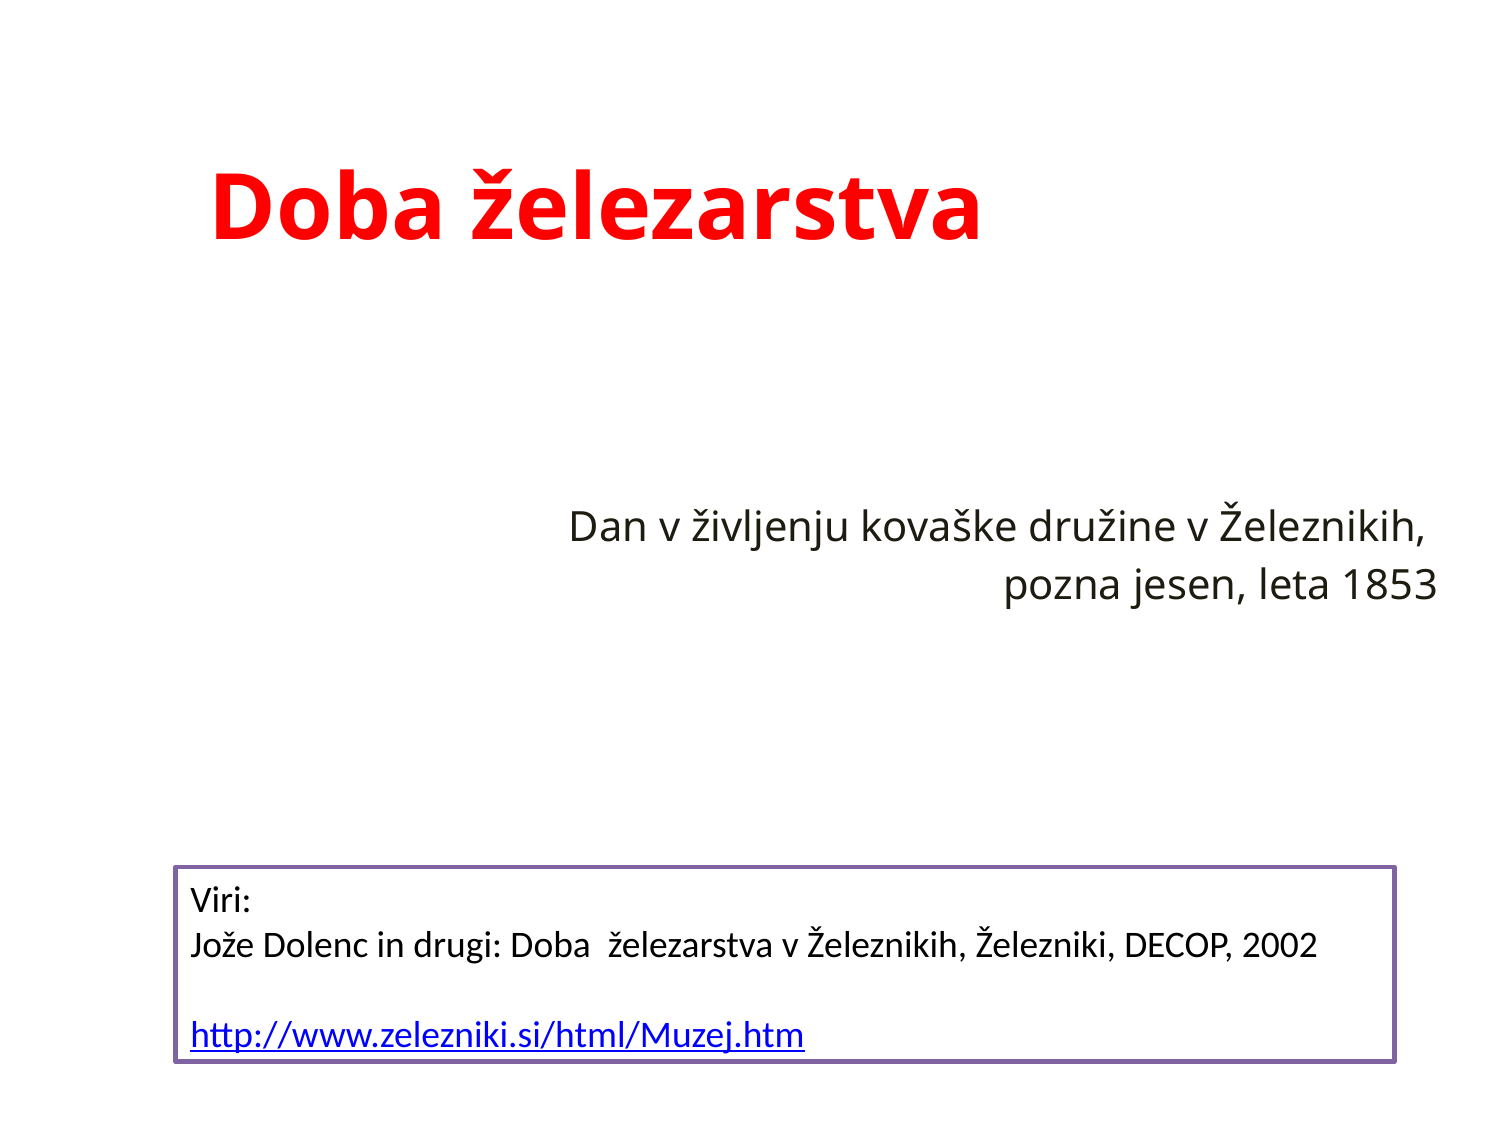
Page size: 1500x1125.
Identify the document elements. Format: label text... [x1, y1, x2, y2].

title Doba železarstva [93, 82, 1102, 324]
subtitle Dan v življenju kovaške družine v Železnikih, pozna jesen, leta 1853 [105, 492, 1454, 622]
text_box Viri: Jože Dolenc in drugi: Doba železarstva v Železnikih, Železniki, DECOP, 2002 http://www.zelezniki.si/html/Muzej.htm [174, 865, 1397, 1064]
